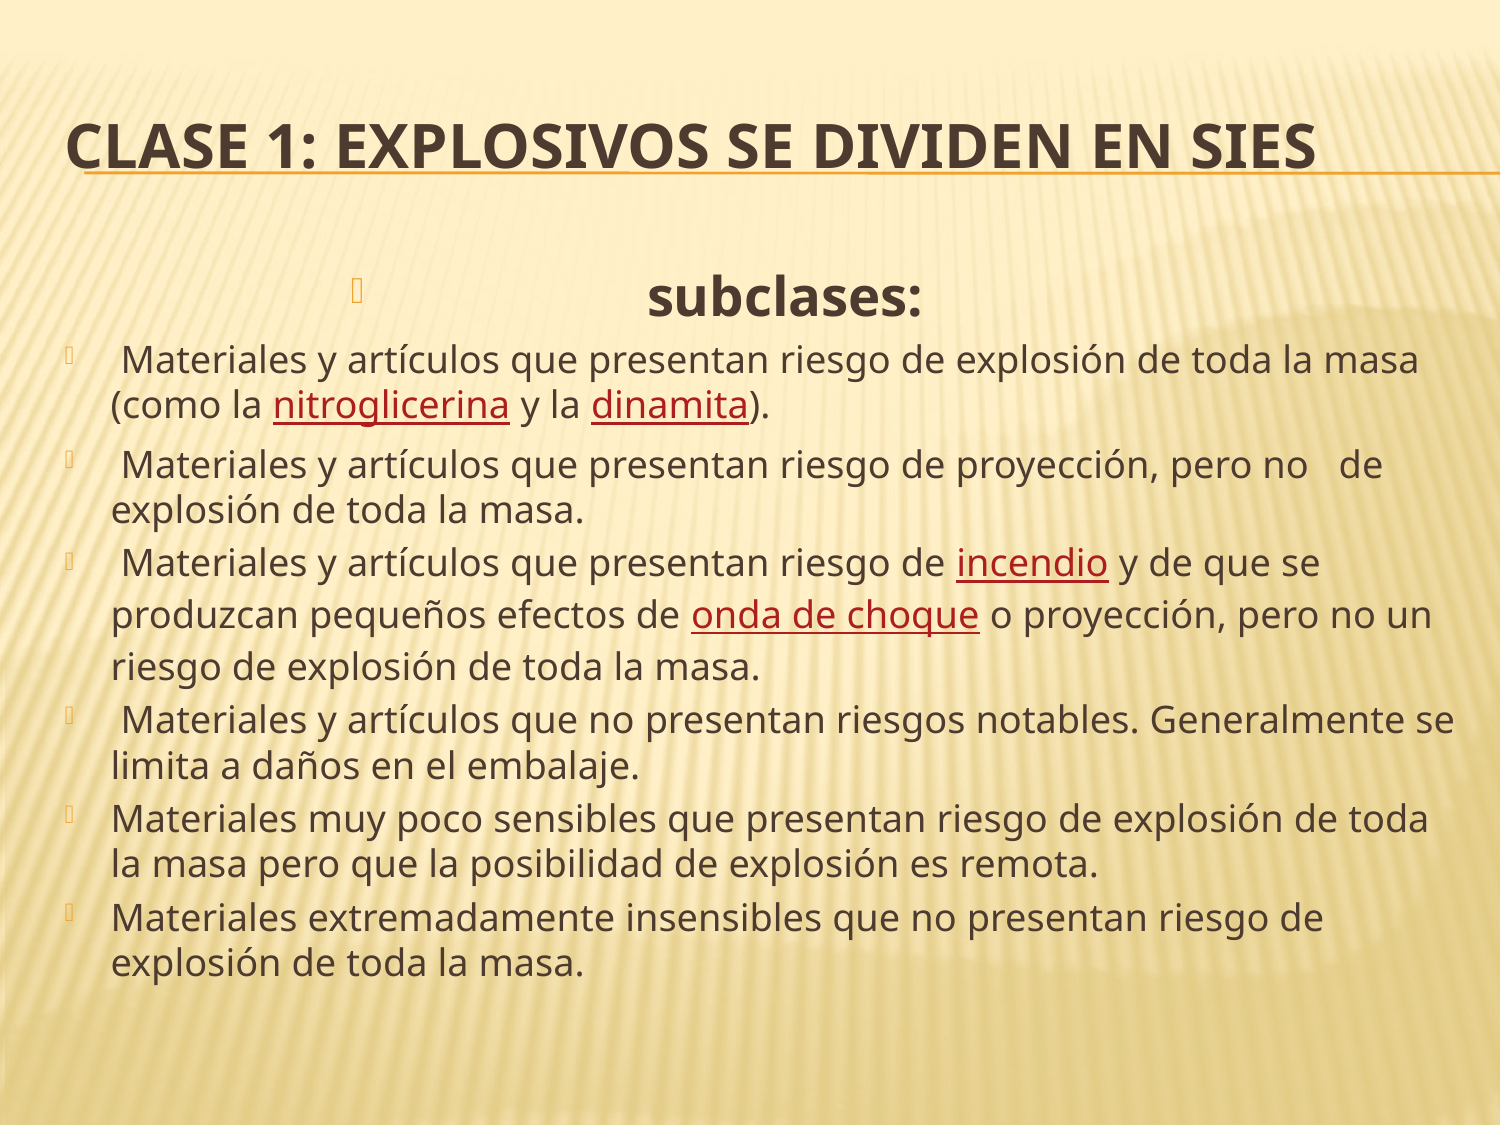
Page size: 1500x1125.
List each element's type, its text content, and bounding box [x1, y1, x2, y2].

list subclases: Materiales y artículos que presentan riesgo de explosión de toda la masa (como la nitroglicerina y la dinamita). Materiales y artículos que presentan riesgo de proyección, pero no de explosión de toda la masa. Materiales y artículos que presentan riesgo de incendio y de que se produzcan pequeños efectos de onda de choque o proyección, pero no un riesgo de explosión de toda la masa. Materiales y artículos que no presentan riesgos notables. Generalmente se limita a daños en el embalaje. Materiales muy poco sensibles que presentan riesgo de explosión de toda la masa pero que la posibilidad de explosión es remota. Materiales extremadamente insensibles que no presentan riesgo de explosión de toda la masa. [50, 254, 1475, 998]
title Clase 1: Explosivos SE DIVIDEN EN SIES [50, 75, 1475, 213]
